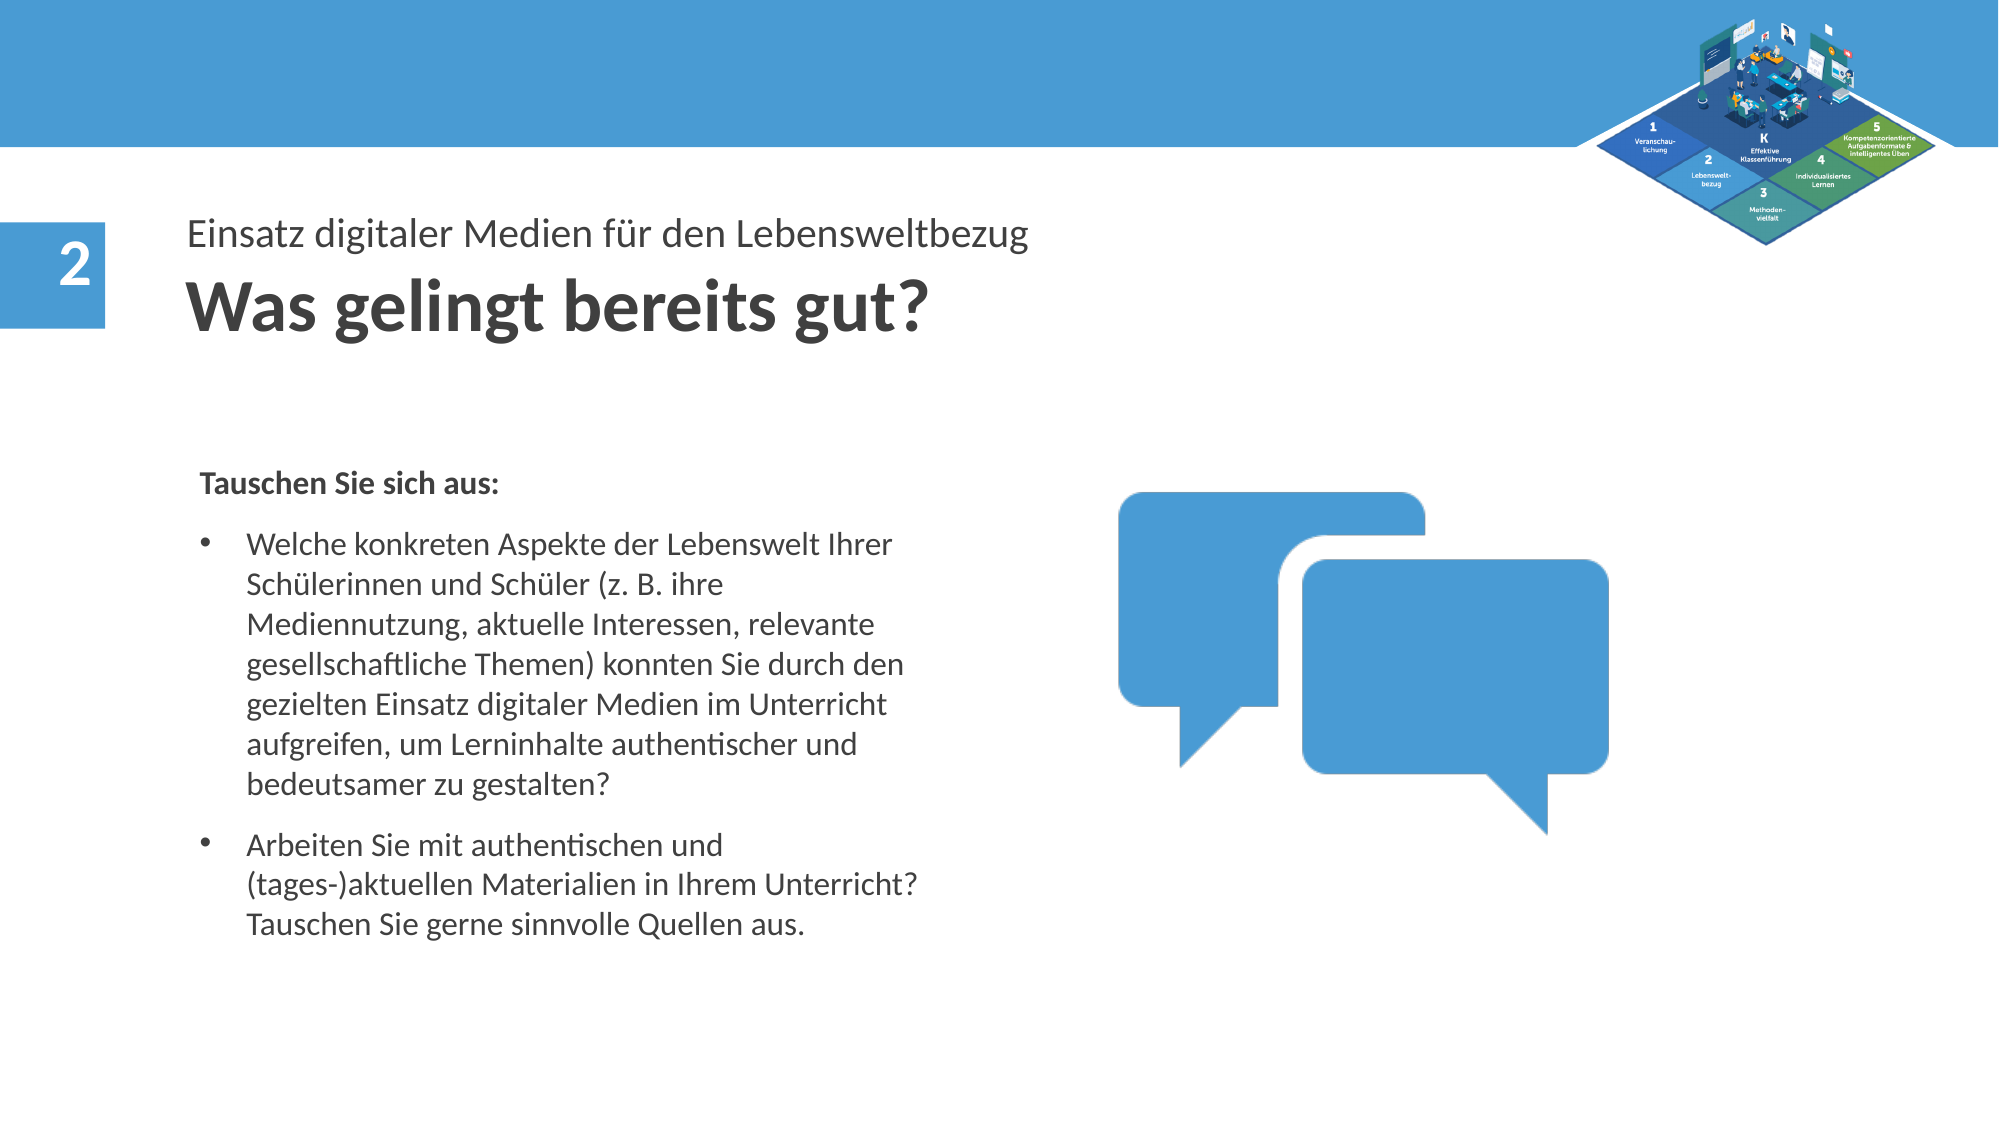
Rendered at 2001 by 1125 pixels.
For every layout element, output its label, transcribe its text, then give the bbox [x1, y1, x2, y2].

list Was gelingt bereits gut? [170, 272, 1901, 356]
list Tauschen Sie sich aus: Welche konkreten Aspekte der Lebenswelt Ihrer Schülerinnen und Schüler (z. B. ihre Mediennutzung, aktuelle Interessen, relevante gesellschaftliche Themen) konnten Sie durch den gezielten Einsatz digitaler Medien im Unterricht aufgreifen, um Lerninhalte authentischer und bedeutsamer zu gestalten? Arbeiten Sie mit authentischen und (tages-)aktuellen Materialien in Ihrem Unterricht? Tauschen Sie gerne sinnvolle Quellen aus. [184, 458, 946, 1038]
list Einsatz digitaler Medien für den Lebensweltbezug [171, 180, 1615, 264]
picture [1070, 370, 1658, 959]
picture [1589, 12, 1942, 249]
